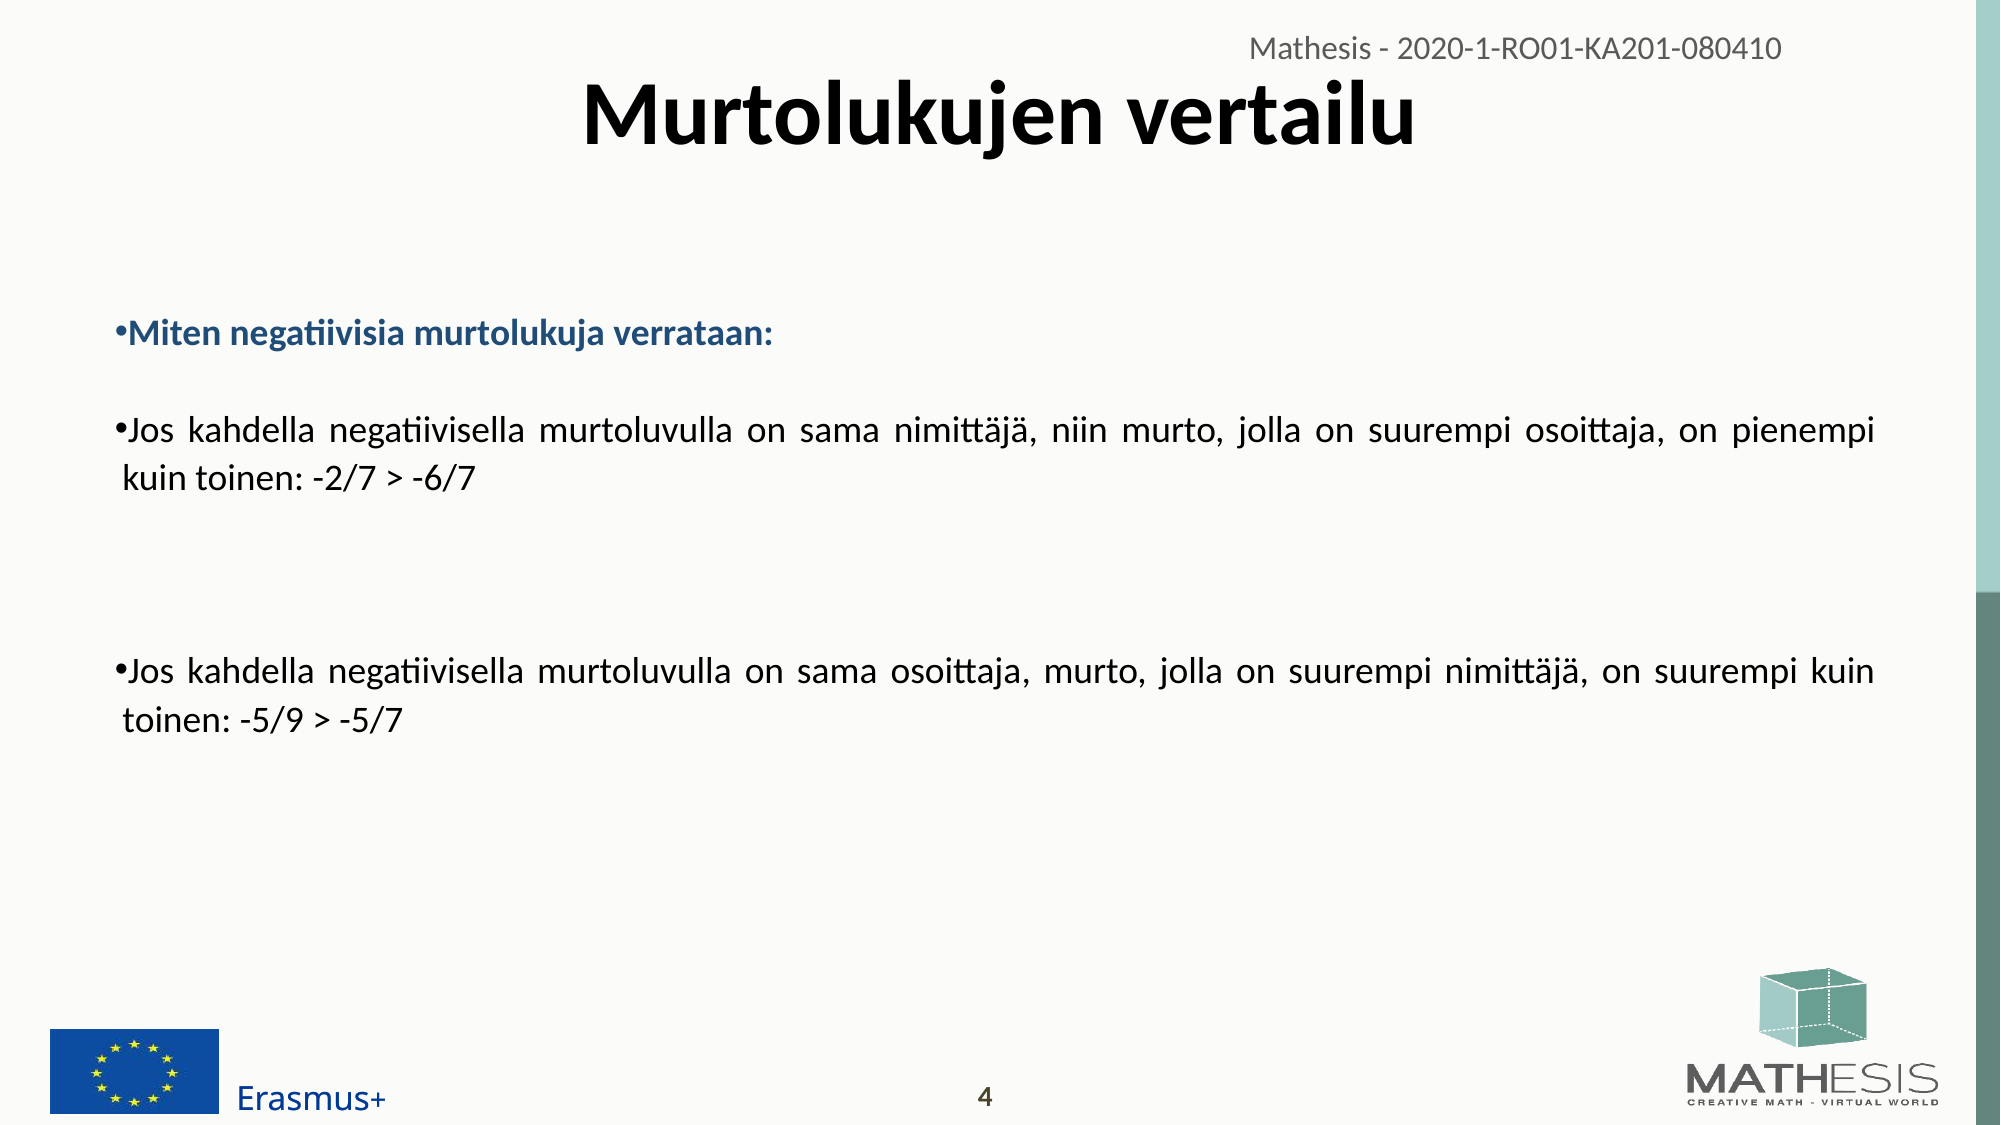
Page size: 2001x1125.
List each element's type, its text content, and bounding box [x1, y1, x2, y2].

title Murtolukujen vertailu [99, 45, 1900, 233]
picture [50, 1029, 219, 1114]
list Miten negatiivisia murtolukuja verrataan: Jos kahdella negatiivisella murtoluvulla on sama nimittäjä, niin murto, jolla on suurempi osoittaja, on pienempi kuin toinen: -2/7 > -6/7 Jos kahdella negatiivisella murtoluvulla on sama osoittaja, murto, jolla on suurempi nimittäjä, on suurempi kuin toinen: -5/9 > -5/7 [99, 297, 1900, 1040]
